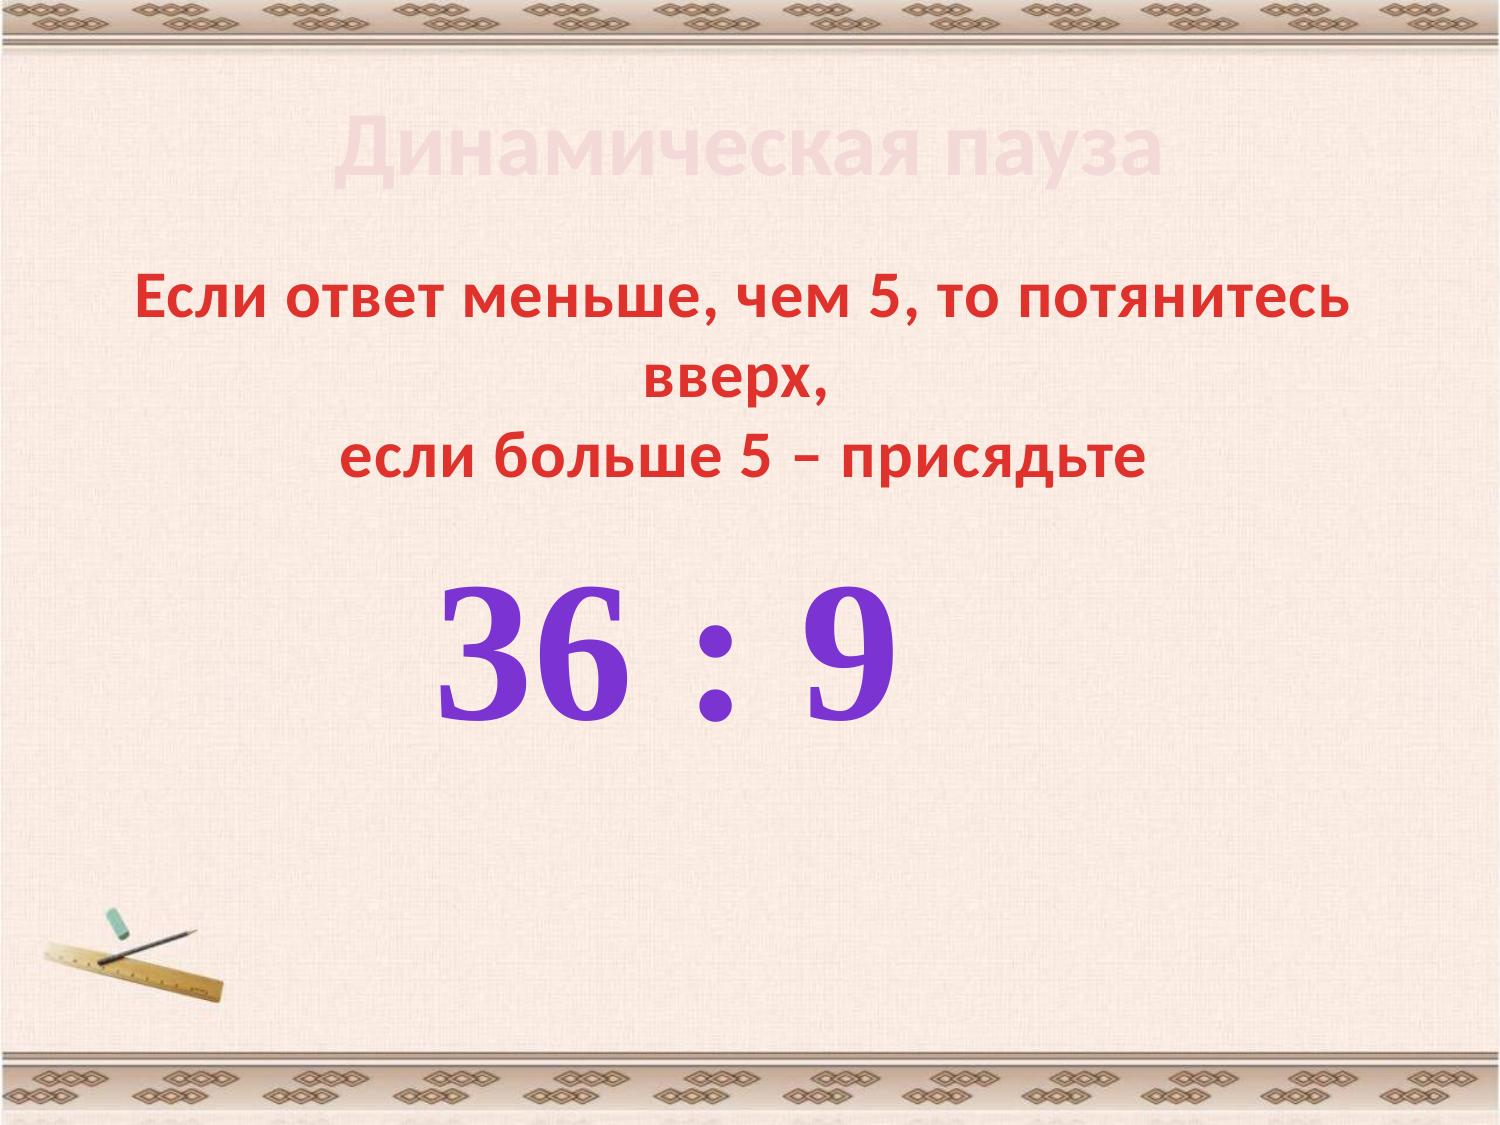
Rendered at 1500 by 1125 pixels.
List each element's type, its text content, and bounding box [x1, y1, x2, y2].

title Динамическая пауза [75, 45, 1425, 233]
picture [0, 0, 1500, 1125]
text_box 36 : 9 [419, 512, 960, 767]
text_box Если ответ меньше, чем 5, то потянитесь вверх, если больше 5 – присядьте [41, 243, 1447, 499]
